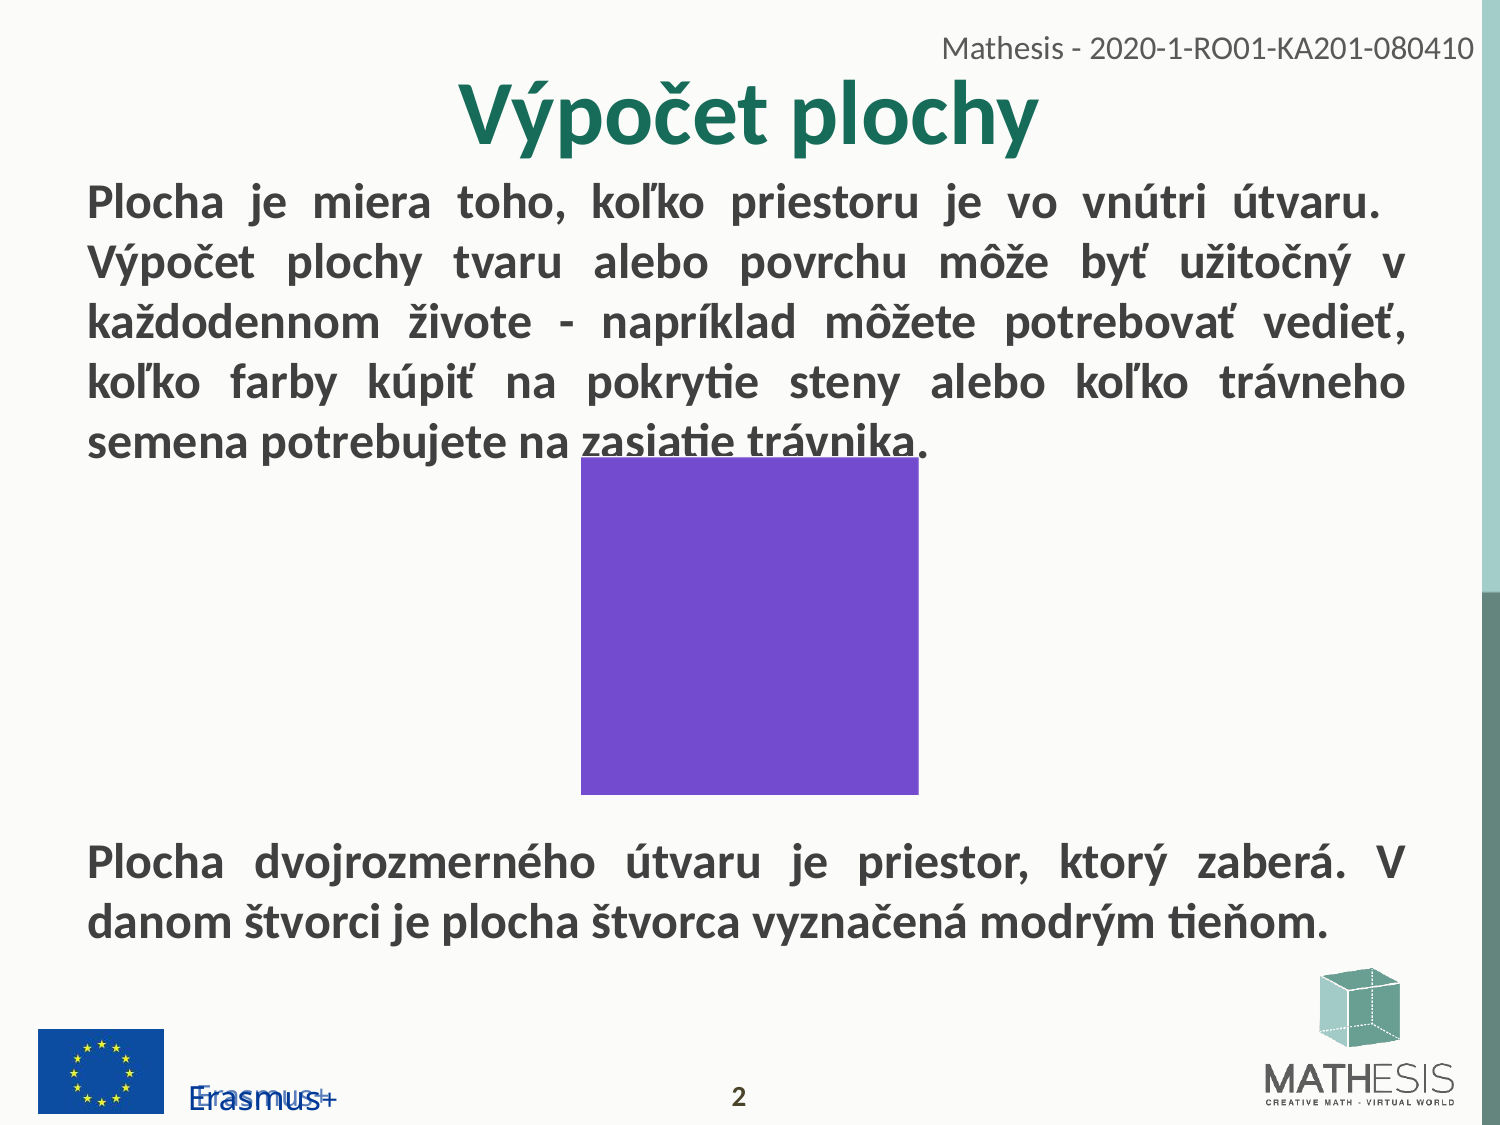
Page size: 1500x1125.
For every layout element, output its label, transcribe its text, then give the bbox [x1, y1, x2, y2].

picture [580, 455, 920, 796]
list Plocha je miera toho, koľko priestoru je vo vnútri útvaru. Výpočet plochy tvaru alebo povrchu môže byť užitočný v každodennom živote - napríklad môžete potrebovať vedieť, koľko farby kúpiť na pokrytie steny alebo koľko trávneho semena potrebujete na zasiatie trávnika. Plocha dvojrozmerného útvaru je priestor, ktorý zaberá. V danom štvorci je plocha štvorca vyznačená modrým tieňom. [72, 160, 1423, 1071]
picture [38, 1029, 164, 1114]
title Výpočet plochy [75, 45, 1425, 233]
